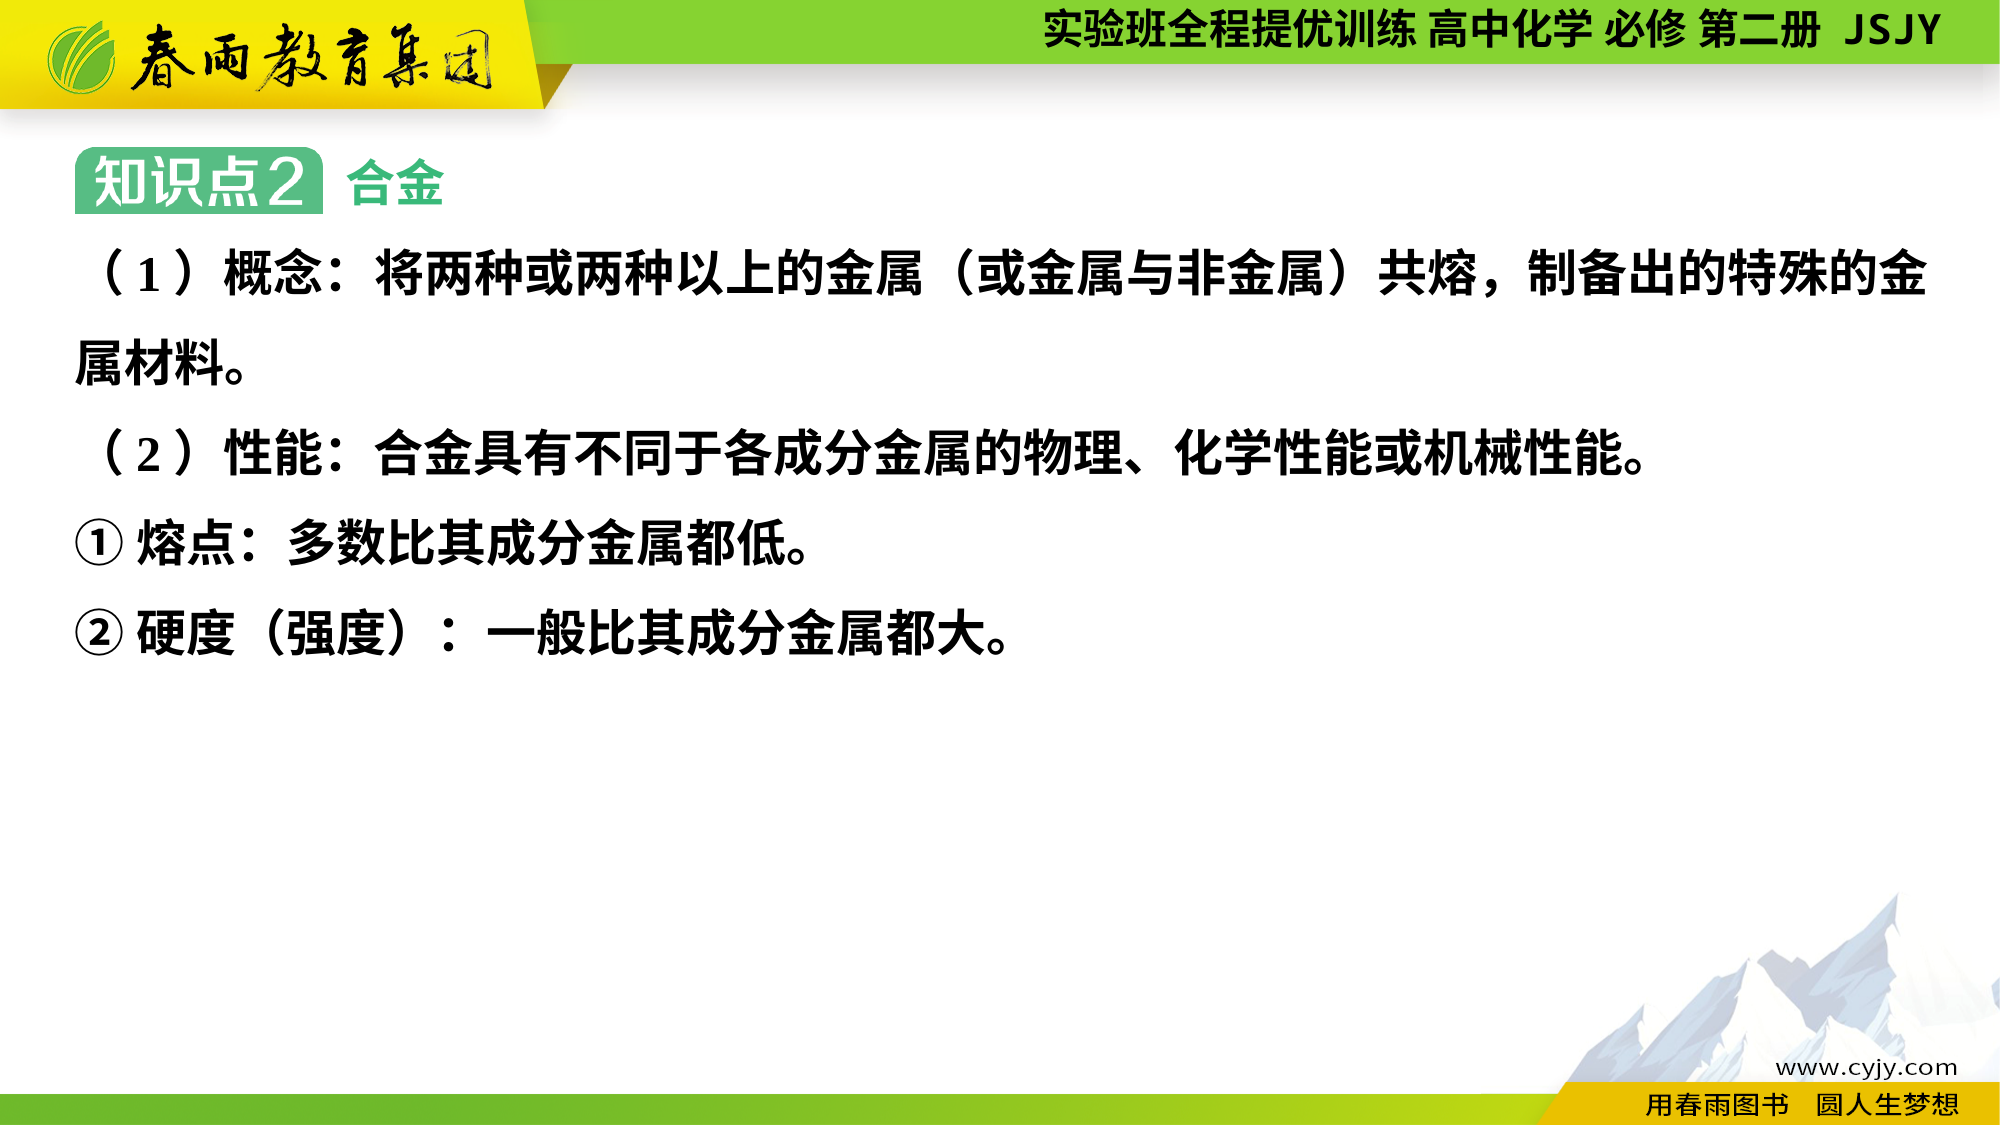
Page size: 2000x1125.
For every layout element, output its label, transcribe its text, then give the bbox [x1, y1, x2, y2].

list 合金 （1）概念：将两种或两种以上的金属（或金属与非金属）共熔，制备出的特殊的金属材料。 （2）性能：合金具有不同于各成分金属的物理、化学性能或机械性能。 ①熔点：多数比其成分金属都低。 ②硬度（强度）：一般比其成分金属都大。 [59, 113, 1944, 674]
picture [0, 0, 2000, 1125]
